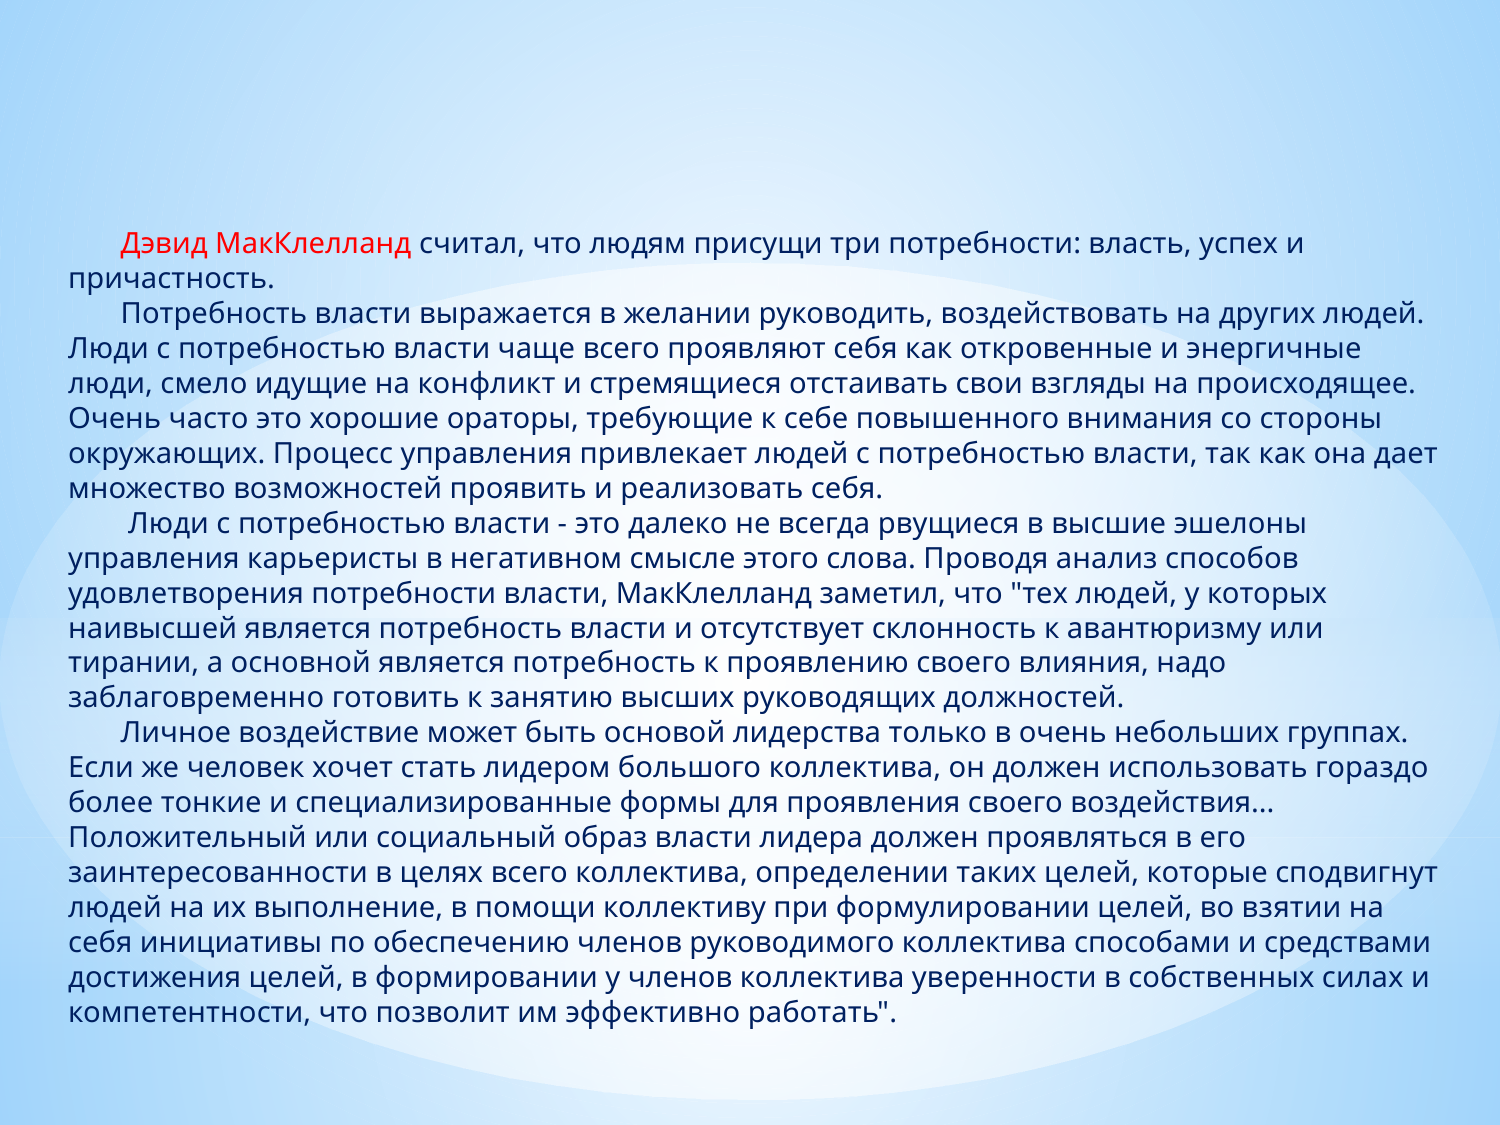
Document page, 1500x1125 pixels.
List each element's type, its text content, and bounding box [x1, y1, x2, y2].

title Дэвид МакКлелланд считал, что людям присущи три потребности: власть, успех и причастность. Потребность власти выражается в желании руководить, воздействовать на других людей. Люди с потребностью власти чаще всего проявляют себя как откровенные и энергичные люди, смело идущие на конфликт и стремящиеся отстаивать свои взгляды на происходящее. Очень часто это хорошие ораторы, требующие к себе повышенного внимания со стороны окружающих. Процесс управления привлекает людей с потребностью власти, так как она дает множество возможностей проявить и реализовать себя. Люди с потребностью власти - это далеко не всегда рвущиеся в высшие эшелоны управления карьеристы в негативном смысле этого слова. Проводя анализ способов удовлетворения потребности власти, МакКлелланд заметил, что "тех людей, у которых наивысшей является потребность власти и отсутствует склонность к авантюризму или тирании, а основной является потребность к проявлению своего влияния, надо заблаговременно готовить к занятию высших руководящих должностей. Личное воздействие может быть основой лидерства только в очень небольших группах. Если же человек хочет стать лидером большого коллектива, он должен использовать гораздо более тонкие и специализированные формы для проявления своего воздействия... Положительный или социальный образ власти лидера должен проявляться в его заинтересованности в целях всего коллектива, определении таких целей, которые сподвигнут людей на их выполнение, в помощи коллективу при формулировании целей, во взятии на себя инициативы по обеспечению членов руководимого коллектива способами и средствами достижения целей, в формировании у членов коллектива уверенности в собственных силах и компетентности, что позволит им эффективно работать". [53, 42, 1459, 1106]
